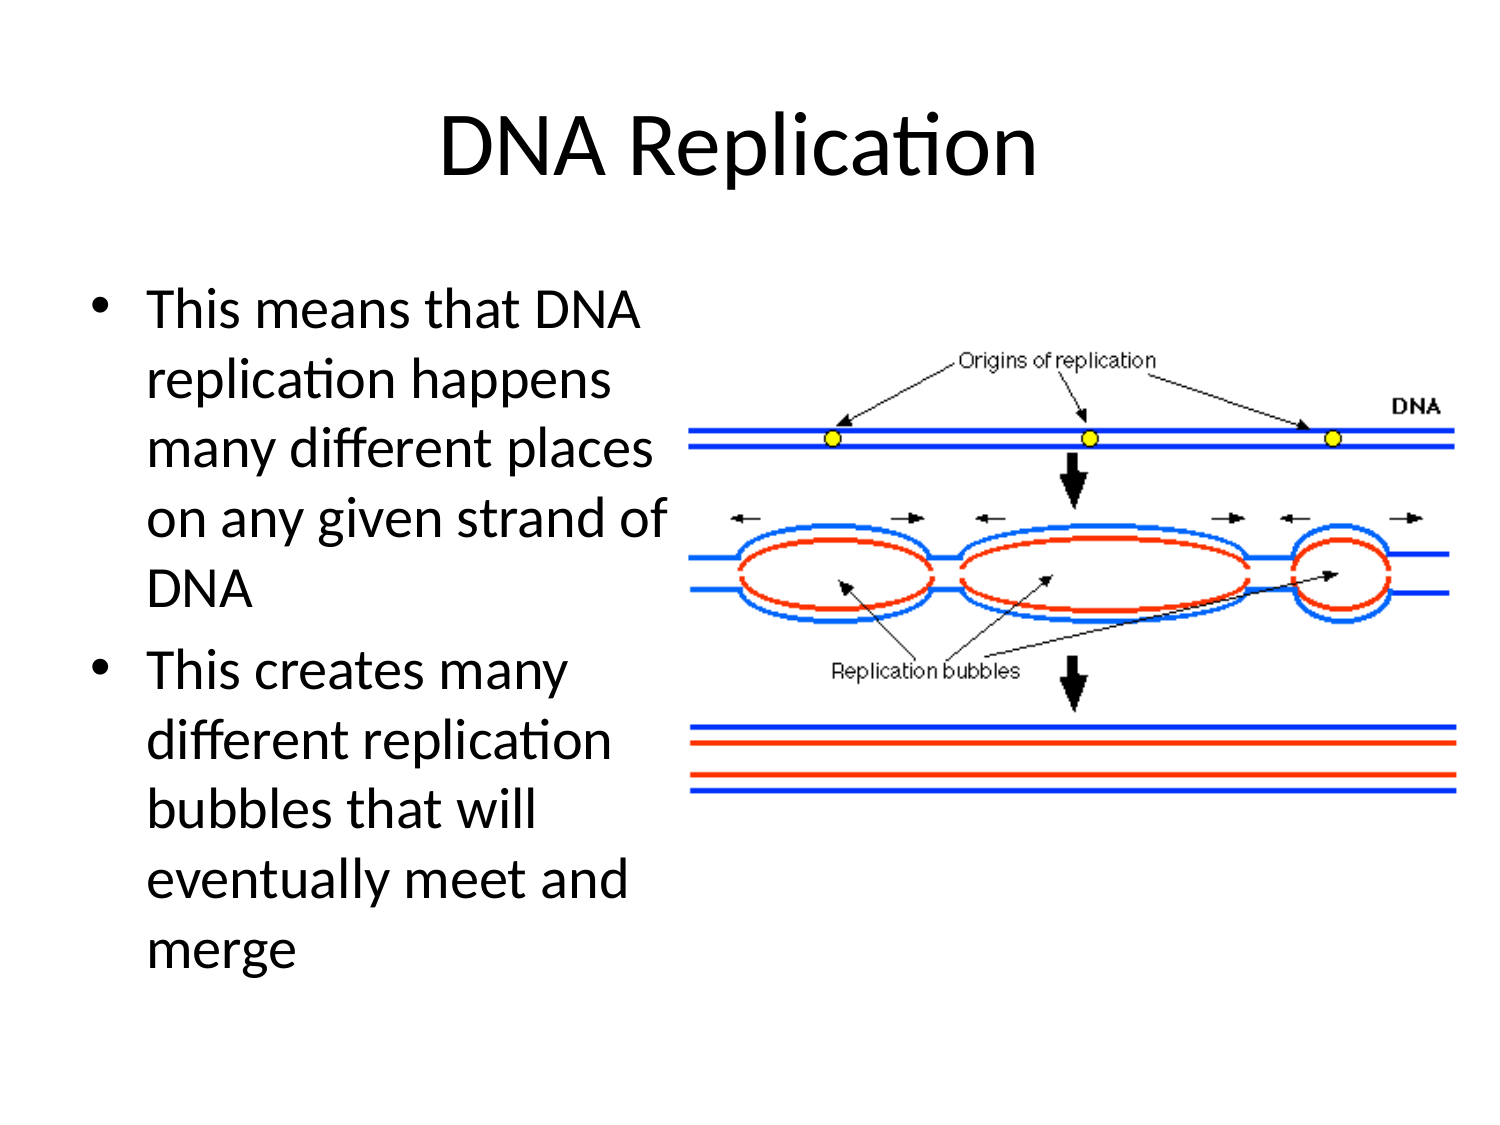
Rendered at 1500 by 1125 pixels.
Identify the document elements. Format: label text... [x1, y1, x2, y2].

title DNA Replication [75, 45, 1425, 233]
list This means that DNA replication happens many different places on any given strand of DNA This creates many different replication bubbles that will eventually meet and merge [75, 262, 738, 1005]
picture [687, 349, 1462, 799]
